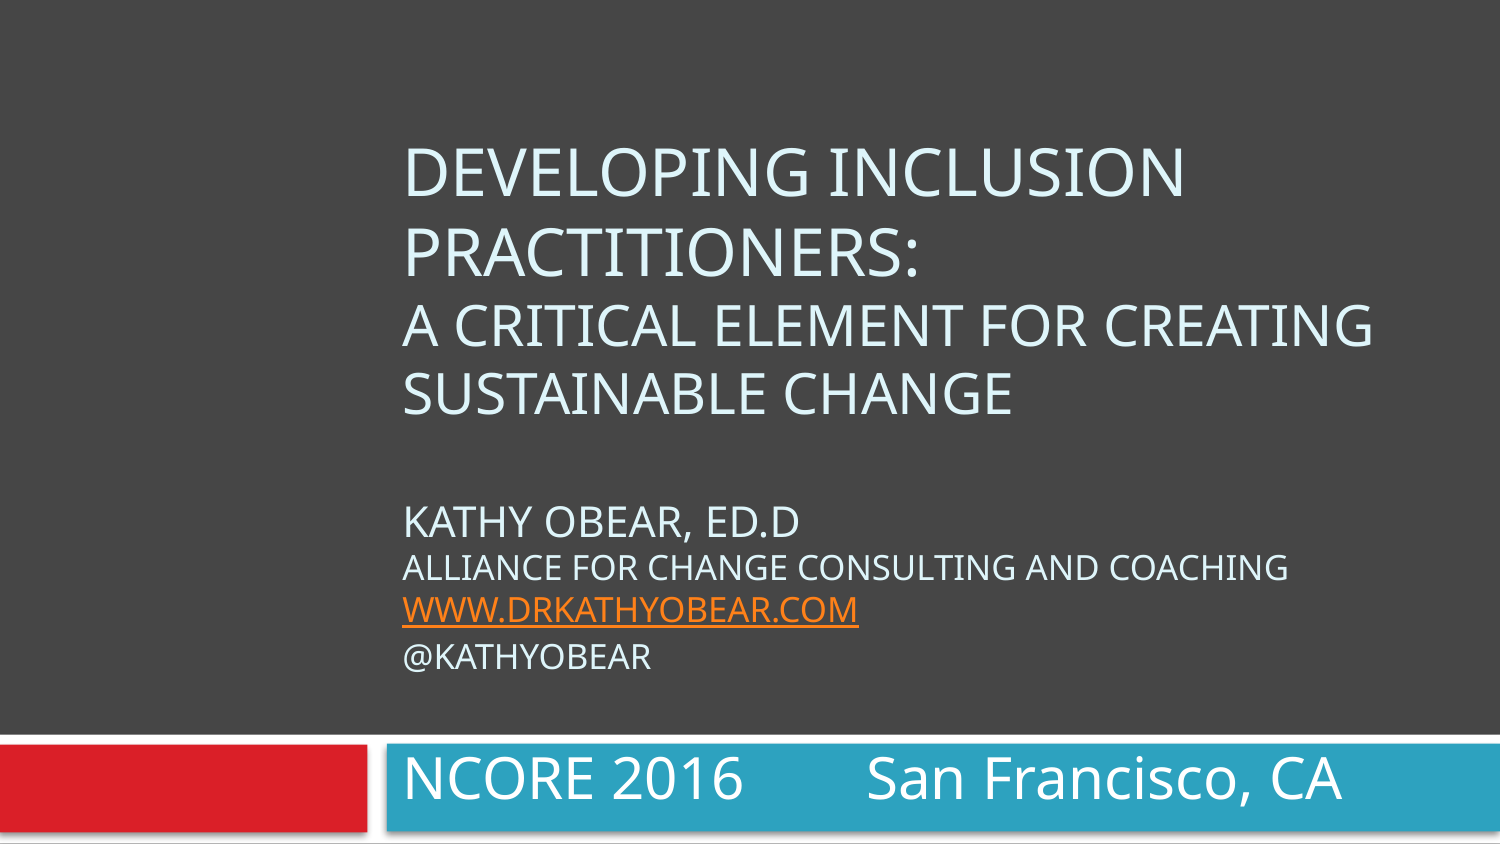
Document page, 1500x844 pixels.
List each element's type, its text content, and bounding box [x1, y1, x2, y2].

subtitle NCORE 2016 San Francisco, CA [387, 709, 1457, 844]
title Developing Inclusion Practitioners: A Critical Element for Creating Sustainable Change Kathy Obear, Ed.D alliance for change consulting and coaching www.drkathyobear.com @kathyobear [387, 109, 1450, 685]
